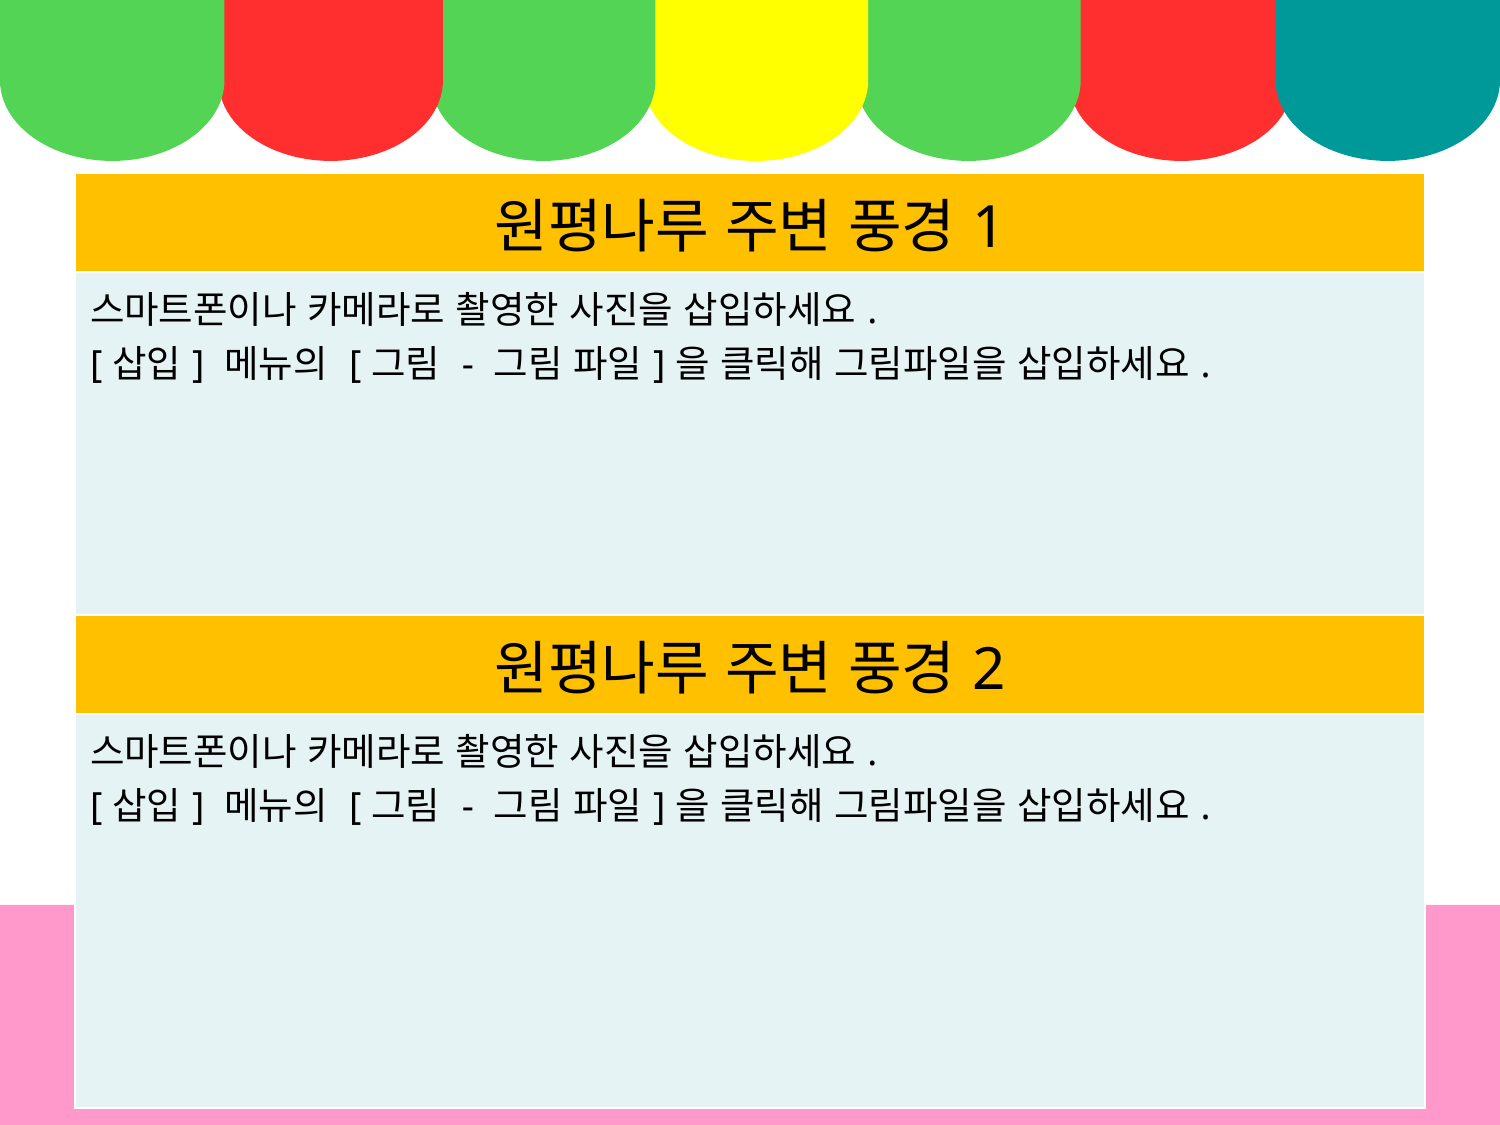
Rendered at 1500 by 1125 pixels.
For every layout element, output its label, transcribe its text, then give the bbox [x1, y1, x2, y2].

table_cell 원평나루 주변 풍경2 [76, 616, 1424, 713]
table_cell 스마트폰이나 카메라로 촬영한 사진을 삽입하세요. [삽입] 메뉴의 [그림 - 그림 파일]을 클릭해 그림파일을 삽입하세요. [76, 273, 1424, 614]
table_cell 스마트폰이나 카메라로 촬영한 사진을 삽입하세요. [삽입] 메뉴의 [그림 - 그림 파일]을 클릭해 그림파일을 삽입하세요. [76, 715, 1424, 1107]
table_header 원평나루 주변 풍경1 [76, 174, 1424, 271]
